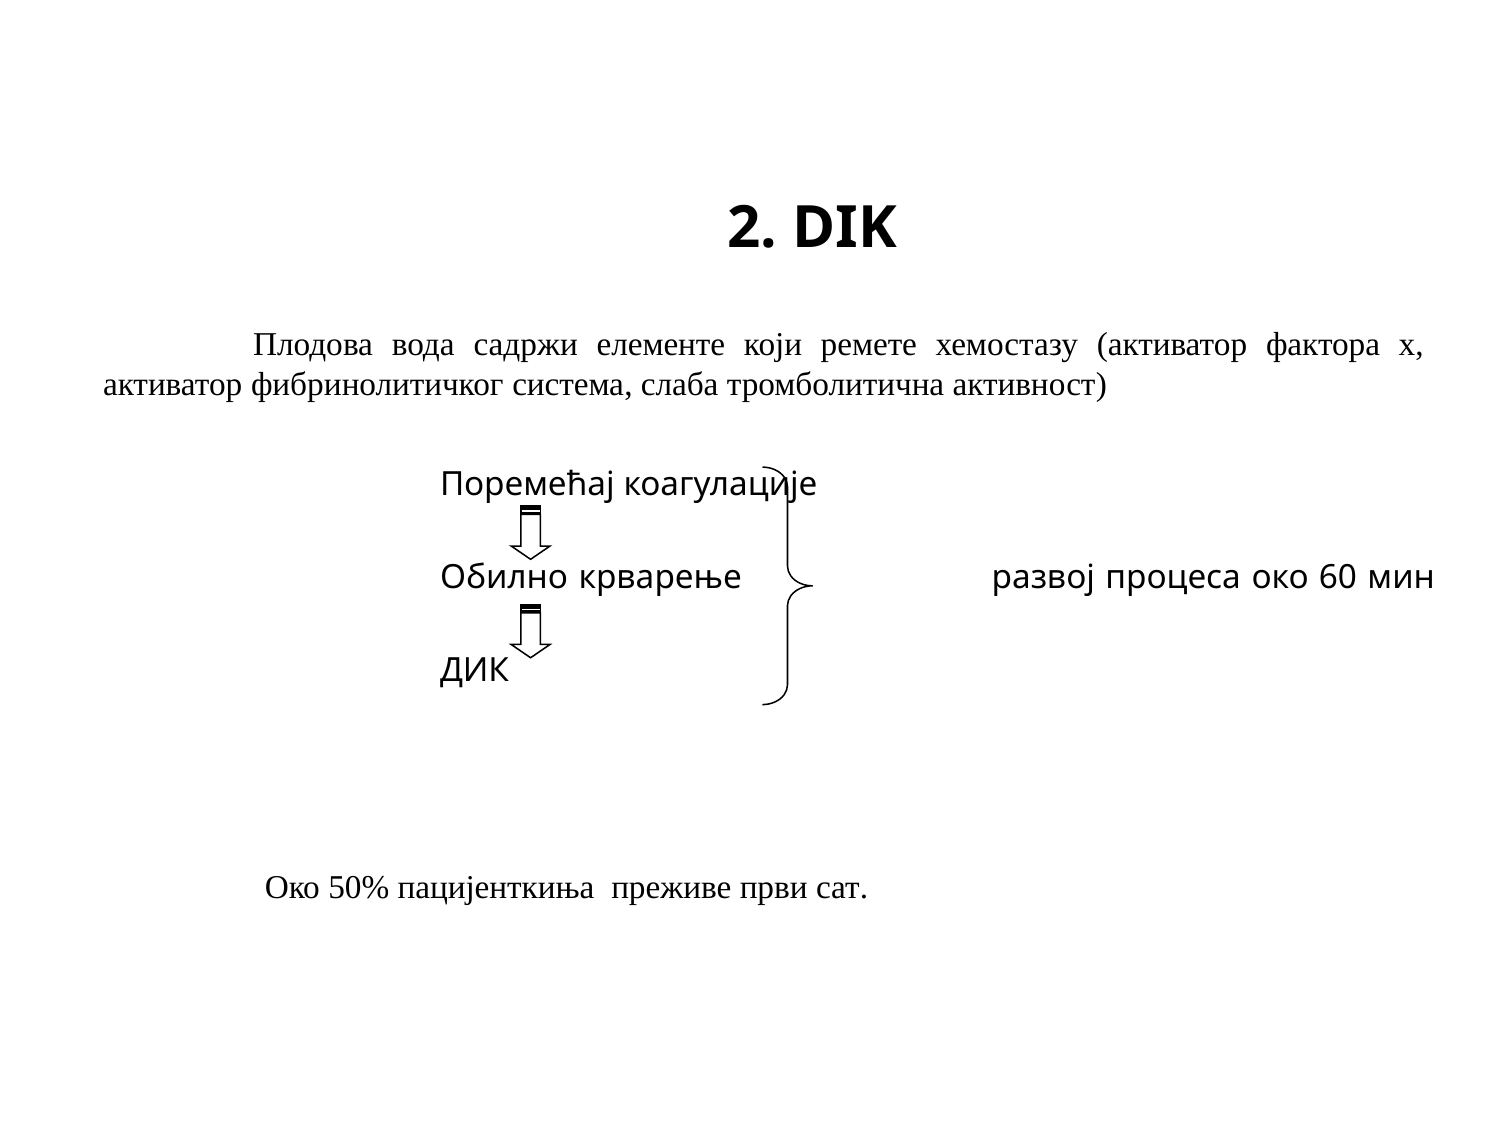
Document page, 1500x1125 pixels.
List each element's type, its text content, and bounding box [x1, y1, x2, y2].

text_box [511, 604, 550, 658]
title 2. DIK [142, 181, 1482, 267]
text_box Око 50% пацијенткиња преживе први сат. [99, 857, 1500, 913]
text_box [511, 514, 550, 560]
text_box [520, 509, 541, 513]
text_box Плодова вода садржи елементе који ремете хемостазу (активатор фактора x, активатор фибринолитичког система, слаба тромболитична активност) [88, 315, 1439, 410]
list Поремећај коагулације Обилно крварење развој процеса око 60 мин ДИК [425, 454, 1450, 818]
text_box [762, 467, 813, 705]
